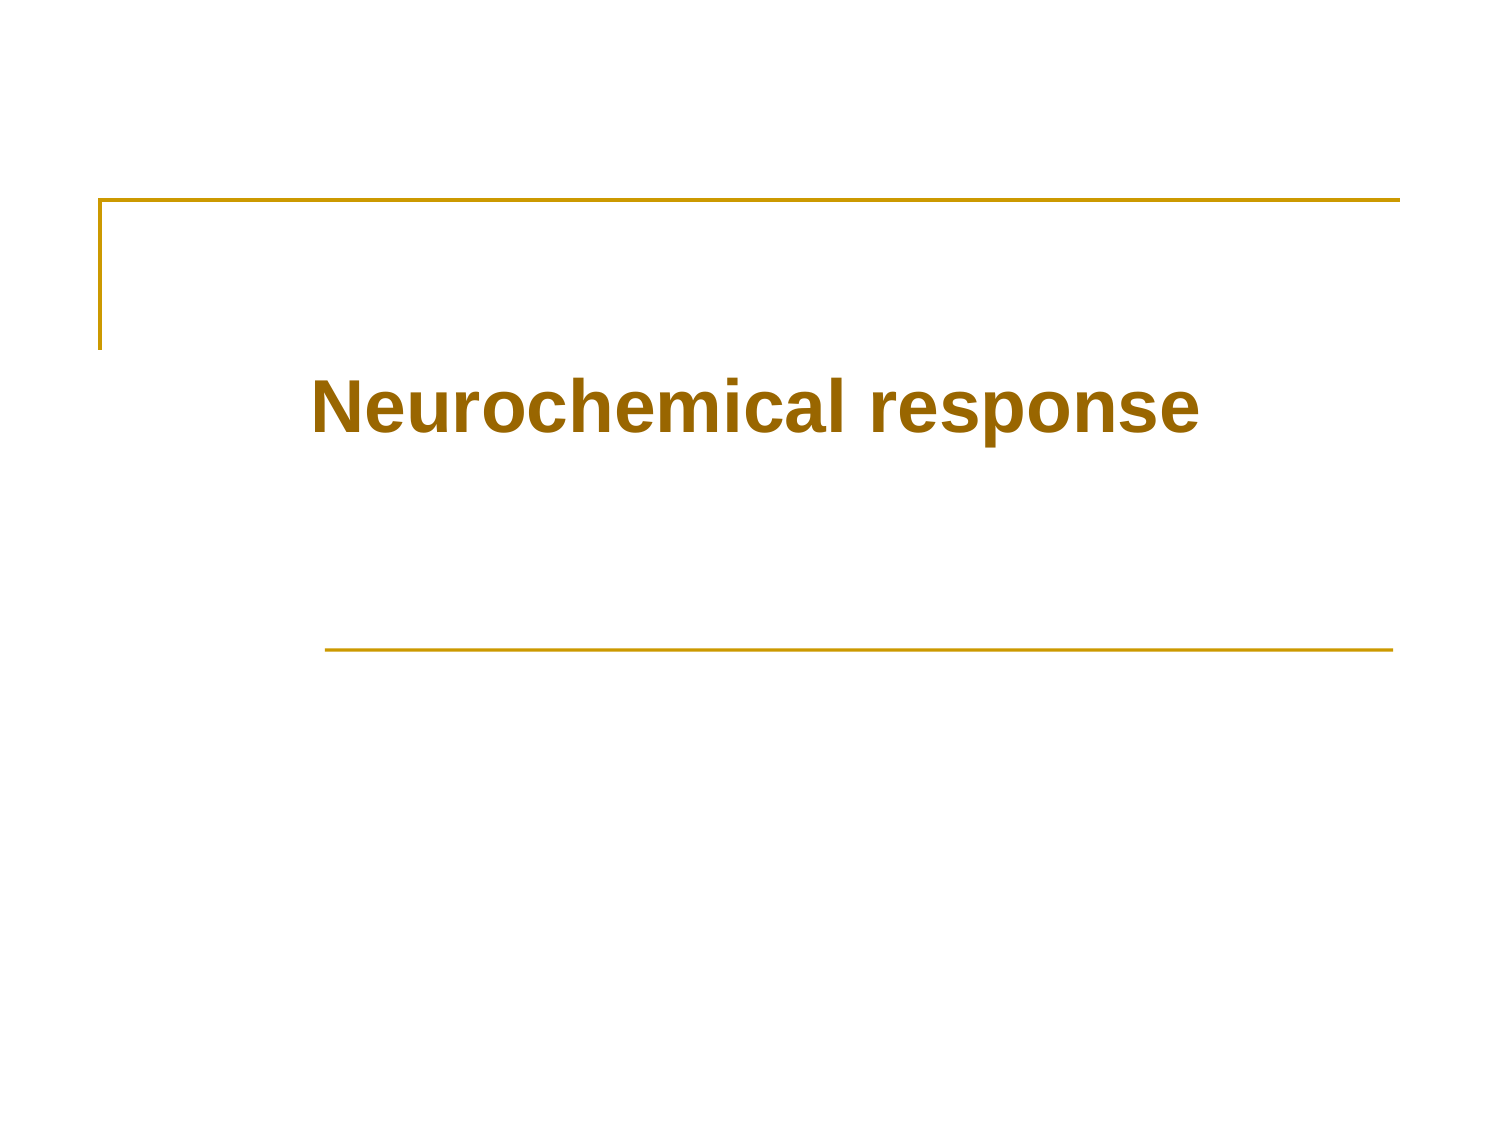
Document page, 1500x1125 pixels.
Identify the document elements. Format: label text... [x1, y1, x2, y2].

title Neurochemical response [112, 349, 1400, 738]
